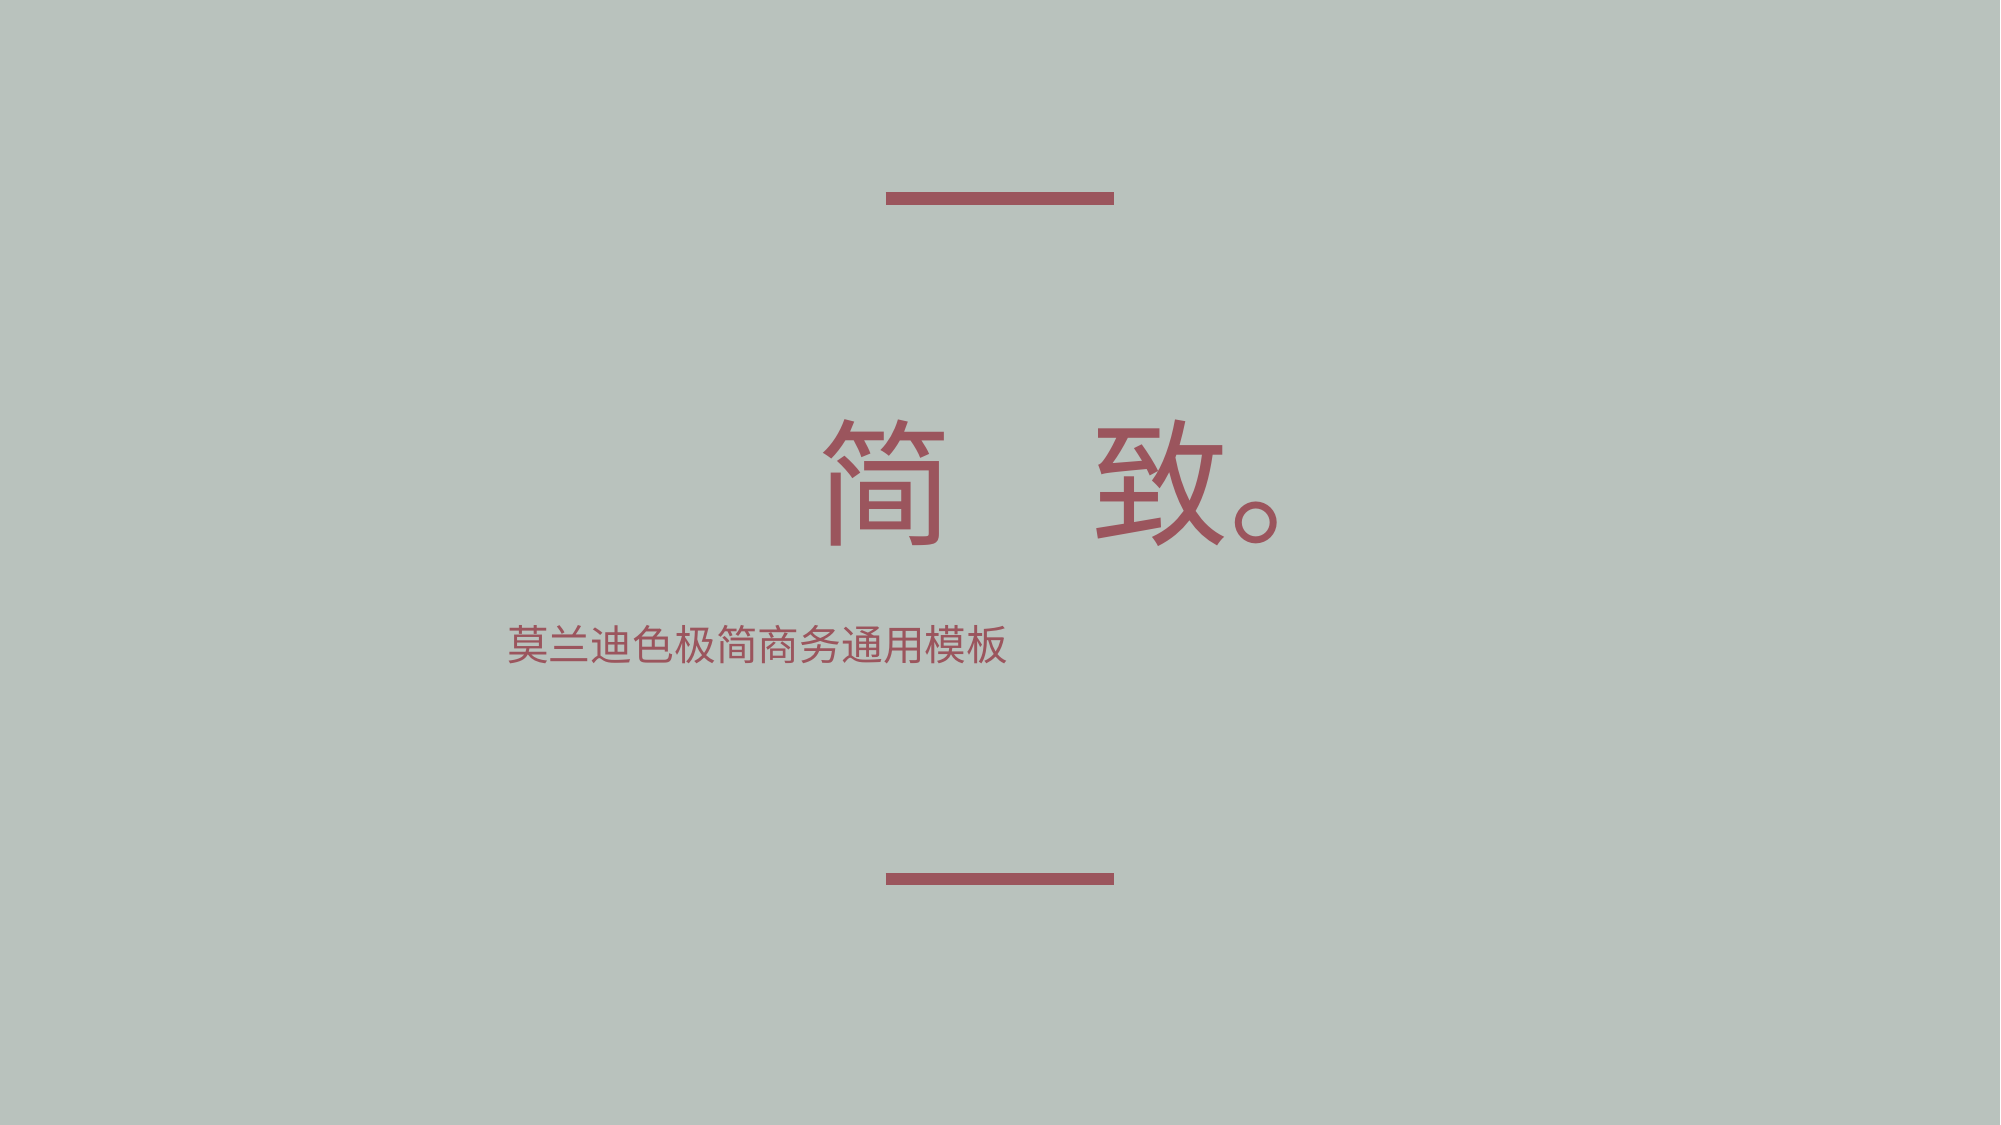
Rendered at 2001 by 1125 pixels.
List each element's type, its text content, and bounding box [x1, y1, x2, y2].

text_box 致。 [1033, 391, 1288, 571]
text_box 莫兰迪色极简商务通用模板 [492, 611, 1508, 677]
text_box 简 [786, 391, 985, 571]
